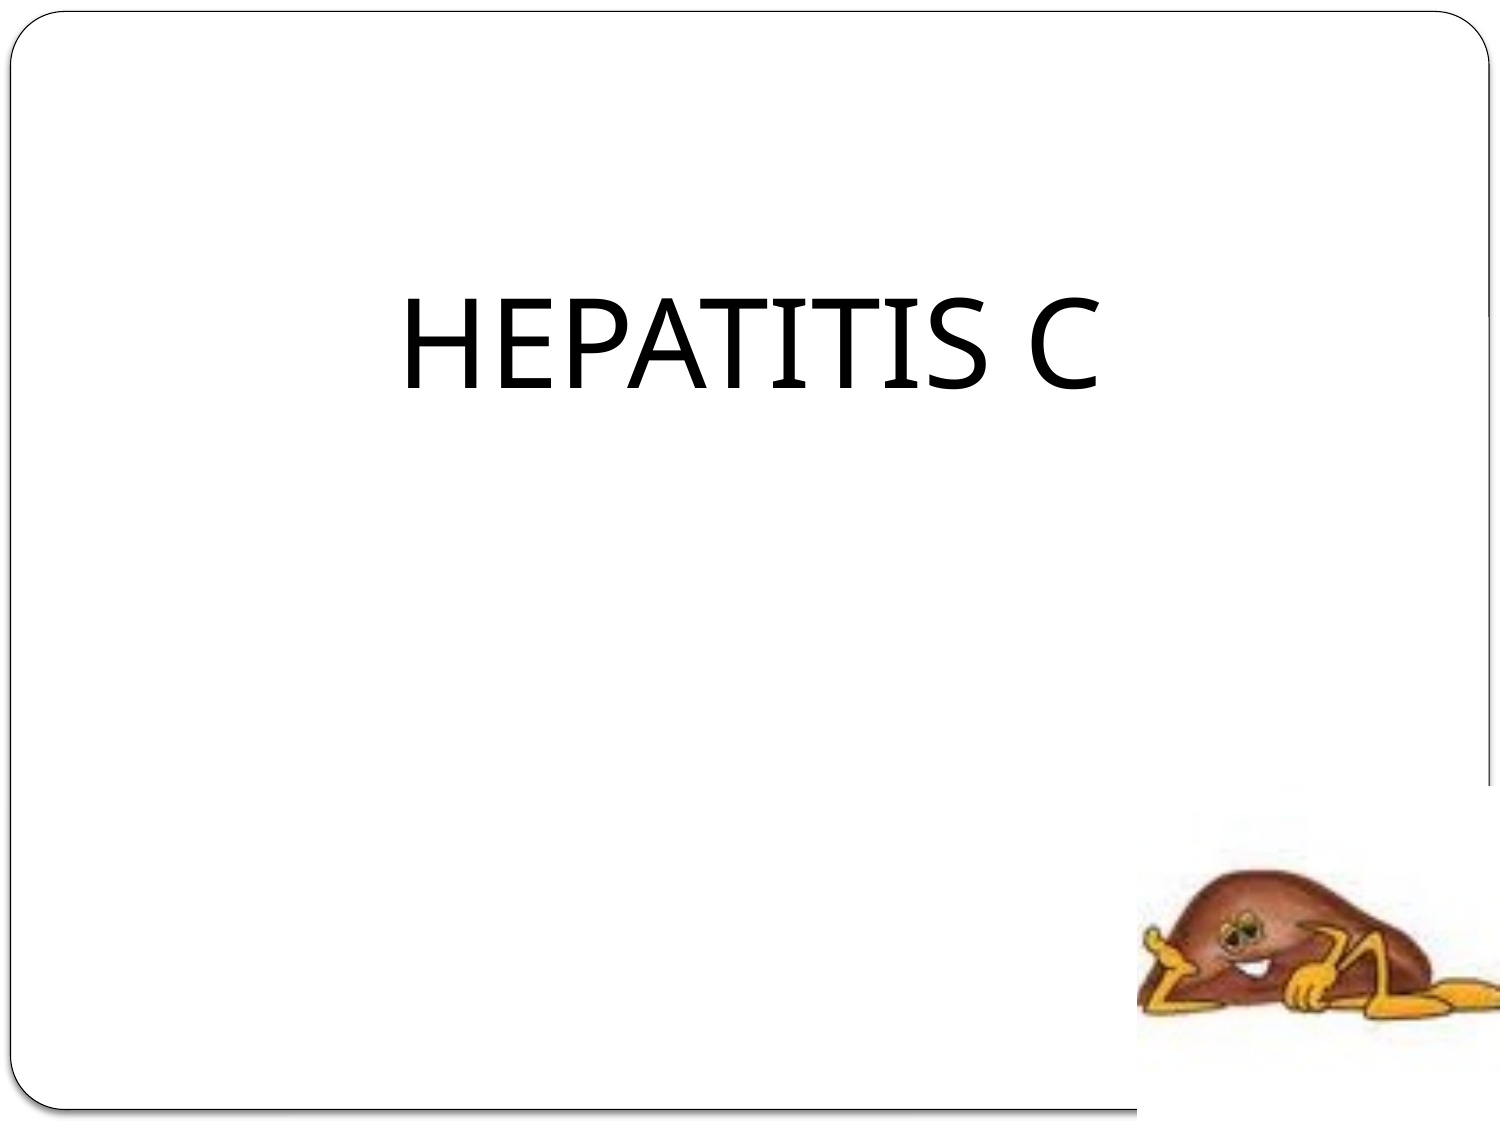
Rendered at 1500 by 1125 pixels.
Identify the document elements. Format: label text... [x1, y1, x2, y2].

picture [1136, 786, 1500, 1125]
list HEPATITIS C [75, 101, 1425, 1005]
